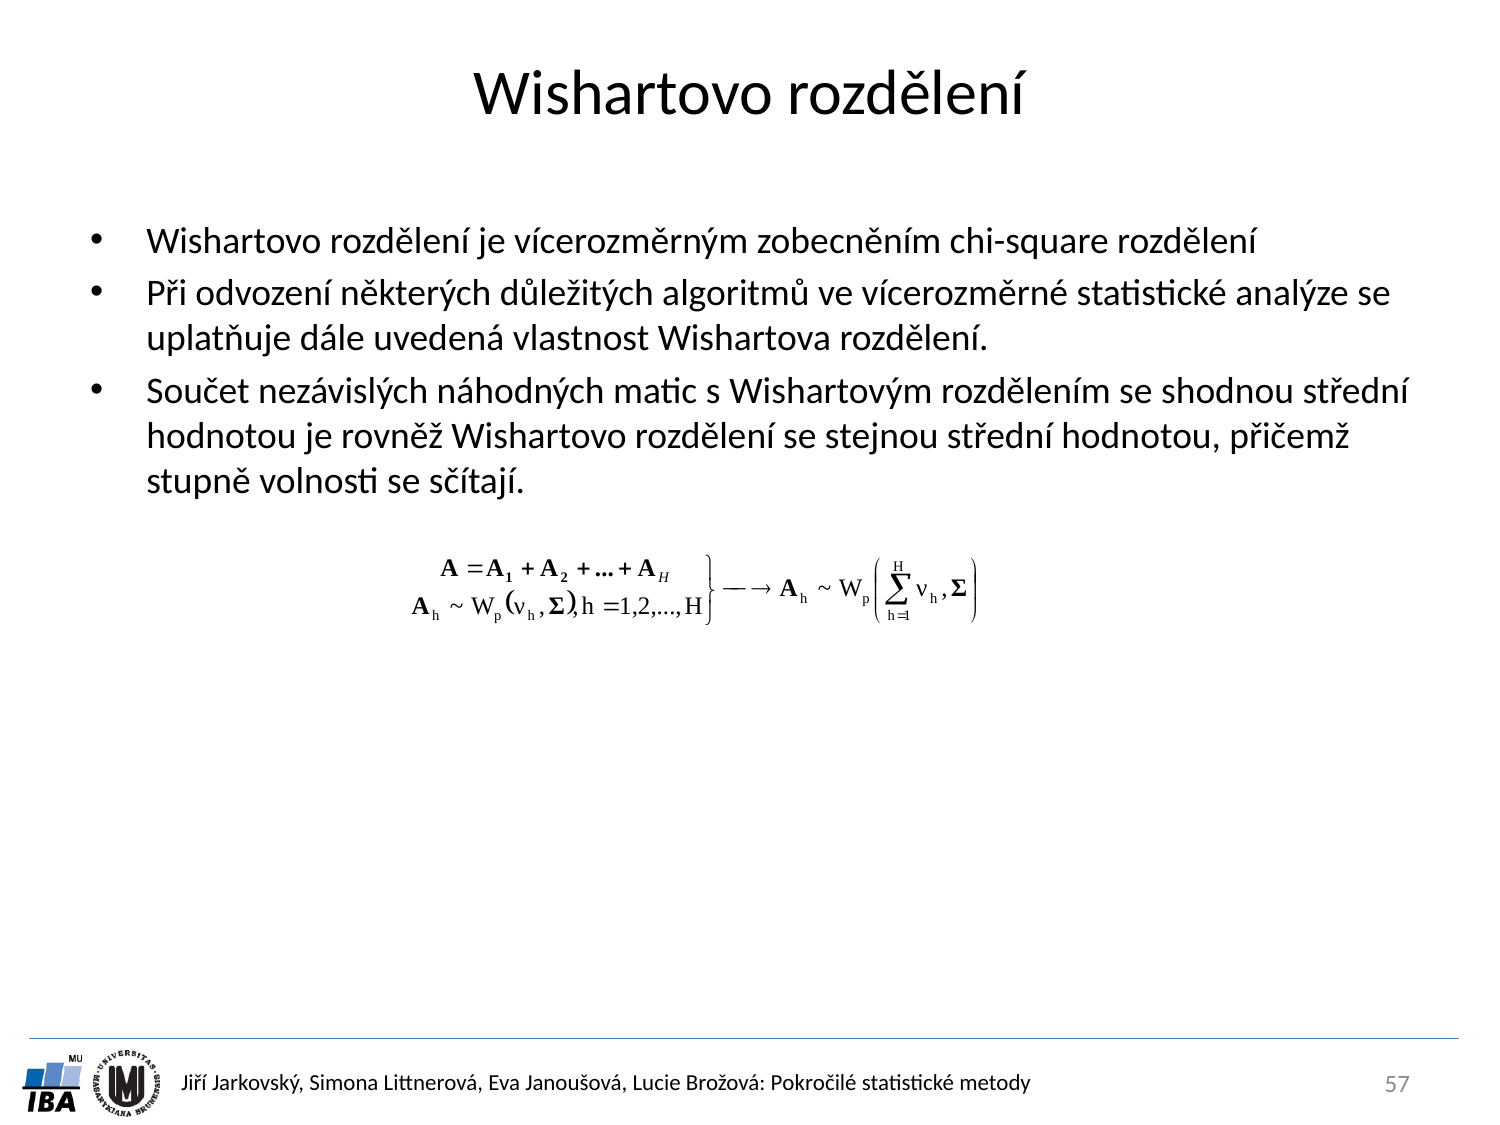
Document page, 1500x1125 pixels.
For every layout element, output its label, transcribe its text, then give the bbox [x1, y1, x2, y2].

picture [22, 1055, 82, 1112]
slide_number 57 [1074, 1052, 1425, 1113]
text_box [407, 550, 983, 631]
picture [93, 1050, 160, 1117]
title Wishartovo rozdělení [75, 42, 1425, 135]
list Wishartovo rozdělení je vícerozměrným zobecněním chi-square rozdělení Při odvození některých důležitých algoritmů ve vícerozměrné statistické analýze se uplatňuje dále uvedená vlastnost Wishartova rozdělení. Součet nezávislých náhodných matic s Wishartovým rozdělením se shodnou střední hodnotou je rovněž Wishartovo rozdělení se stejnou střední hodnotou, přičemž stupně volnosti se sčítají. [75, 208, 1425, 1005]
